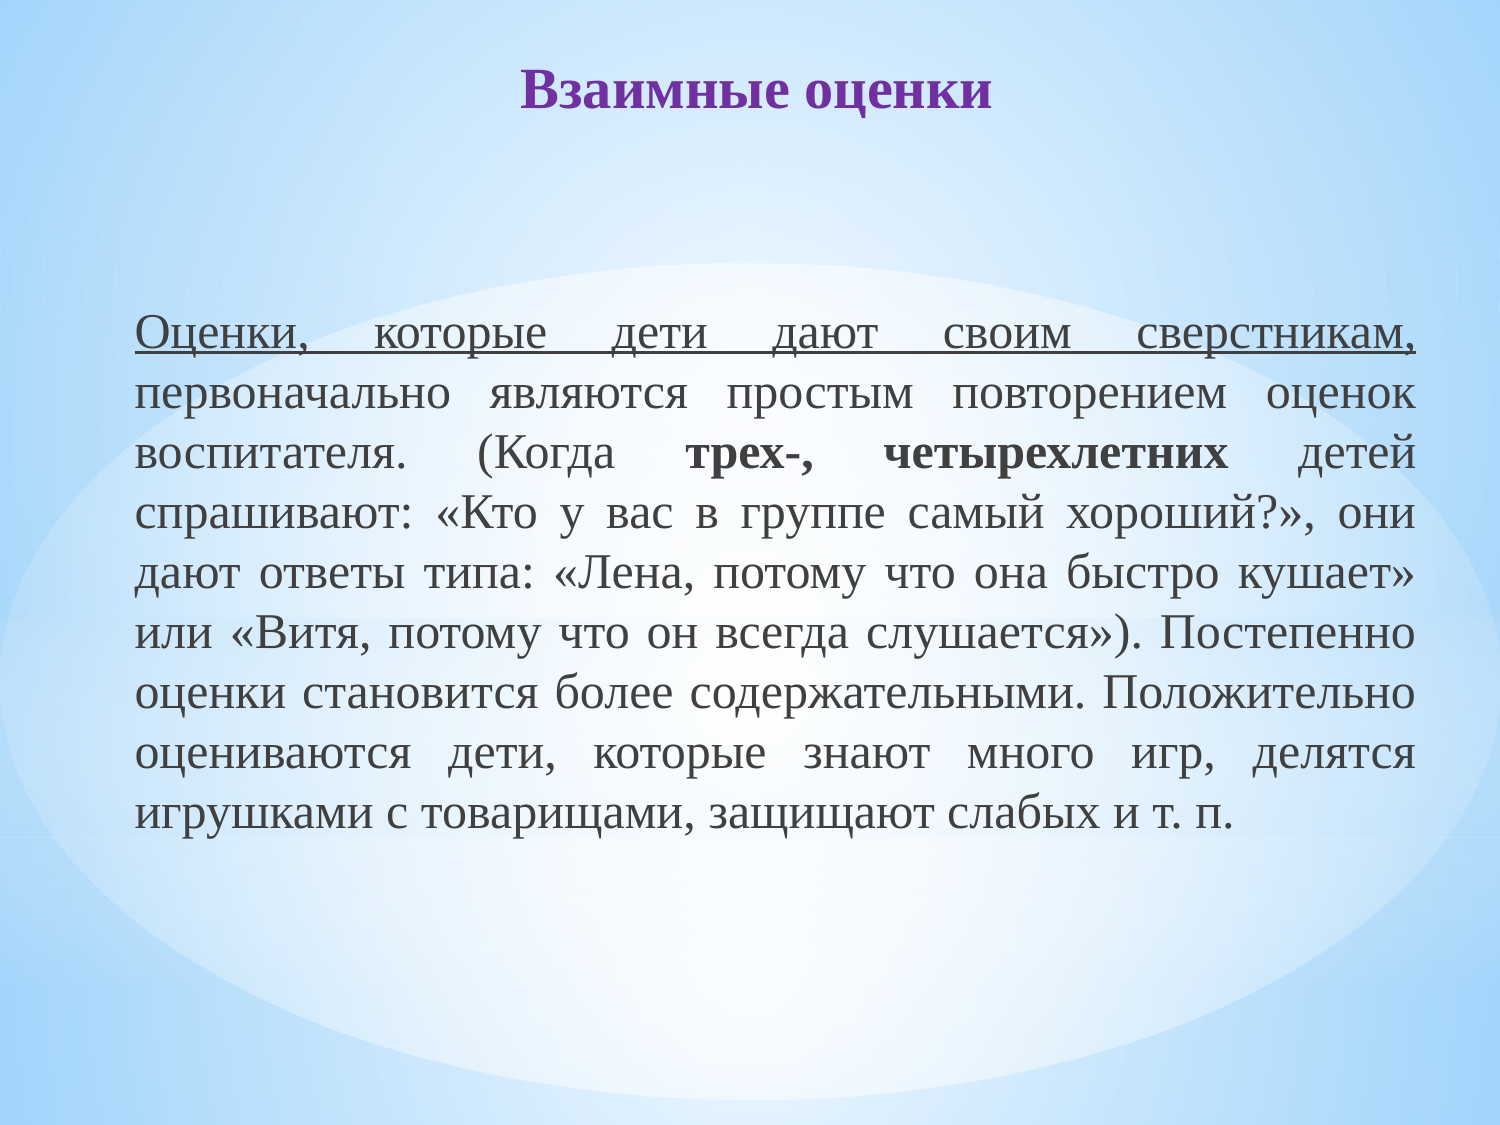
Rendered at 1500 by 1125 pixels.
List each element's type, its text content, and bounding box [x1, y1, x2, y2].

title Взаимные оценки [230, 42, 1299, 231]
list Оценки, которые дети дают своим сверстникам, первоначально являются простым повторением оценок воспитателя. (Когда трех-, четырехлетних детей спрашивают: «Кто у вас в группе самый хороший?», они дают ответы типа: «Лена, потому что она быстро кушает» или «Витя, потому что он всегда слушается»). Постепенно оценки становится более содержательными. Положительно оцениваются дети, которые знают много игр, делятся игрушками с товарищами, защищают слабых и т. п. [112, 290, 1432, 1009]
